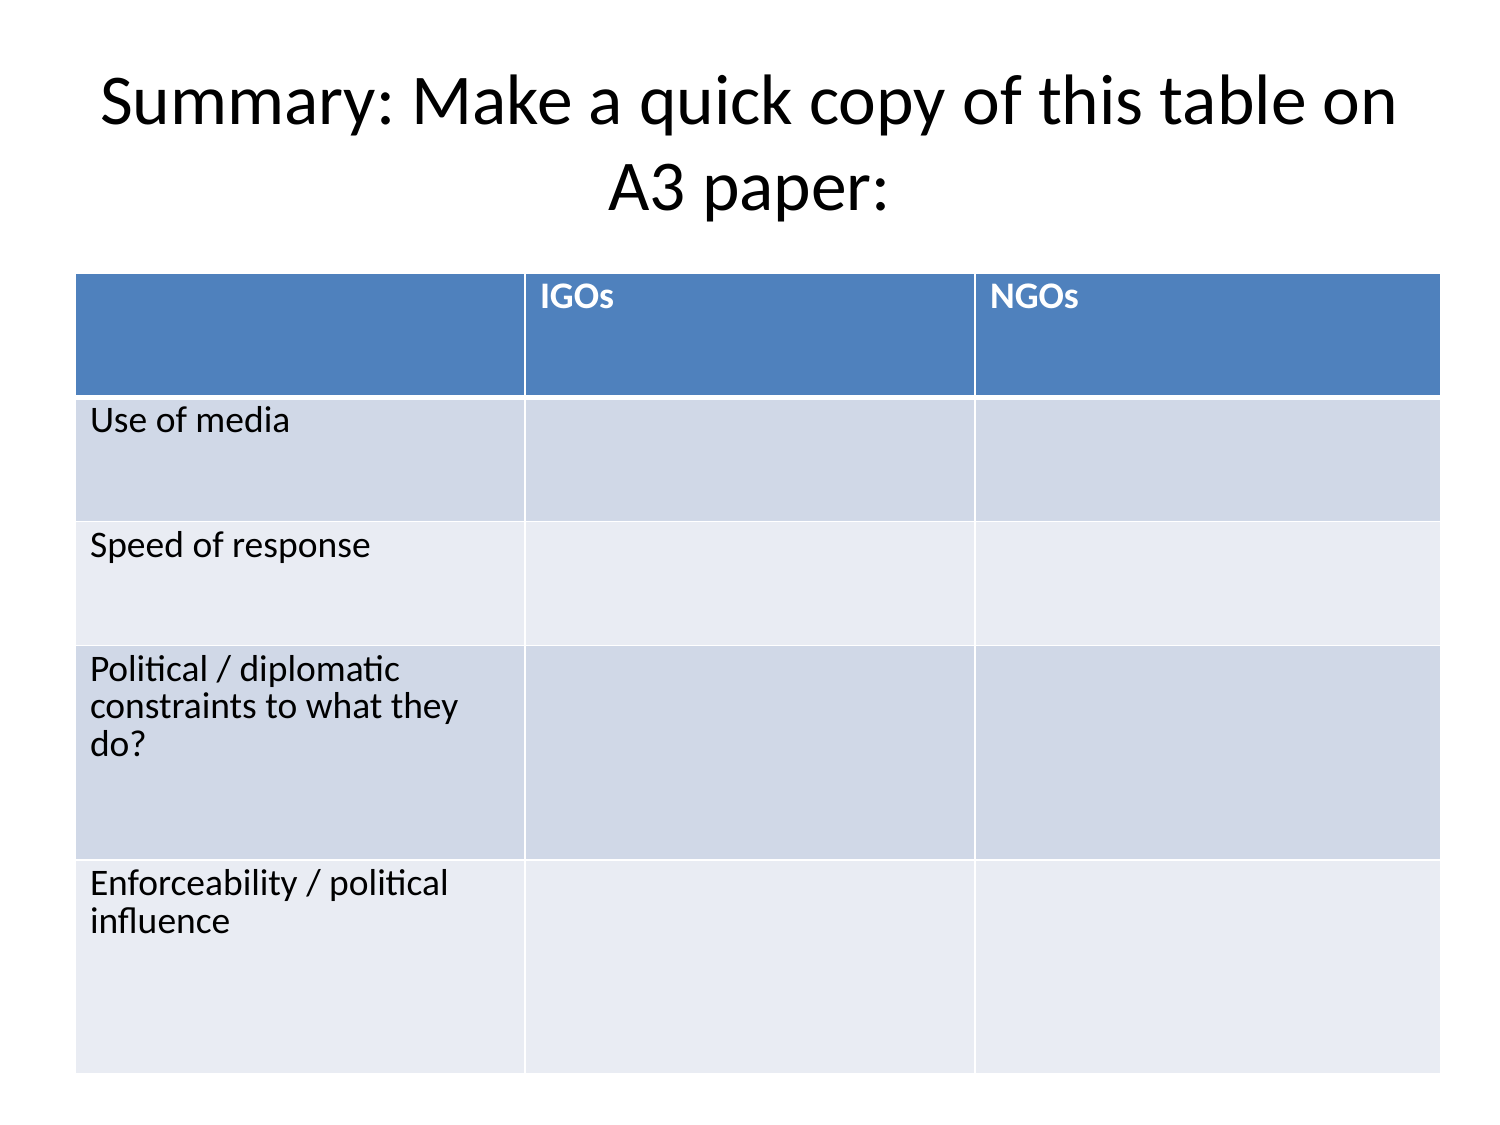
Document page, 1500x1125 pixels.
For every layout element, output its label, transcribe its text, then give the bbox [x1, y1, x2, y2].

table_cell Enforceability / political influence [76, 861, 524, 1073]
table_cell [976, 522, 1440, 645]
table_cell [526, 646, 974, 859]
table_cell Political / diplomatic constraints to what they do? [76, 646, 524, 859]
table_header [76, 274, 524, 395]
table_cell [526, 861, 974, 1073]
table_cell [976, 861, 1440, 1073]
table_cell Speed of response [76, 522, 524, 645]
table_cell [976, 400, 1440, 521]
table_header NGOs [976, 274, 1440, 395]
table_cell Use of media [76, 400, 524, 521]
table_cell [526, 522, 974, 645]
table_header IGOs [526, 274, 974, 395]
table_cell [976, 646, 1440, 859]
title Summary: Make a quick copy of this table on A3 paper: [75, 45, 1425, 233]
table_cell [526, 400, 974, 521]
